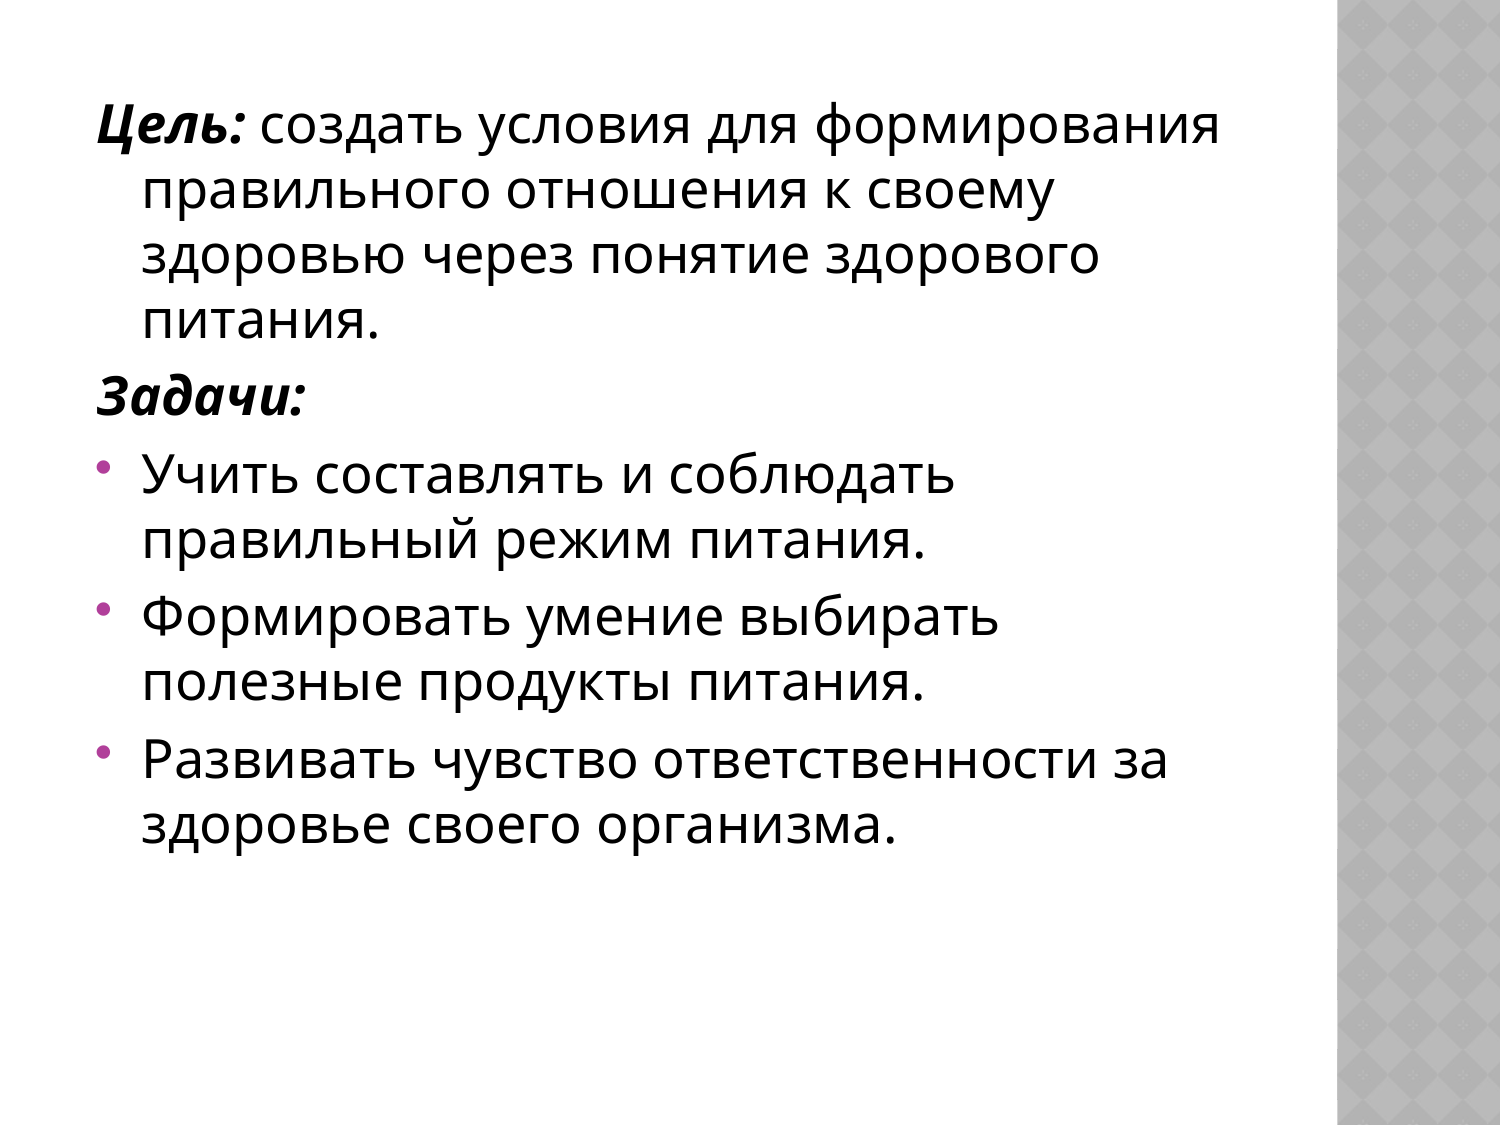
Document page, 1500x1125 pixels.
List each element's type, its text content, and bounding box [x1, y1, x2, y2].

list Цель: создать условия для формирования правильного отношения к своему здоровью через понятие здорового питания. Задачи: Учить составлять и соблюдать правильный режим питания. Формировать умение выбирать полезные продукты питания. Развивать чувство ответственности за здоровье своего организма. [82, 82, 1270, 877]
